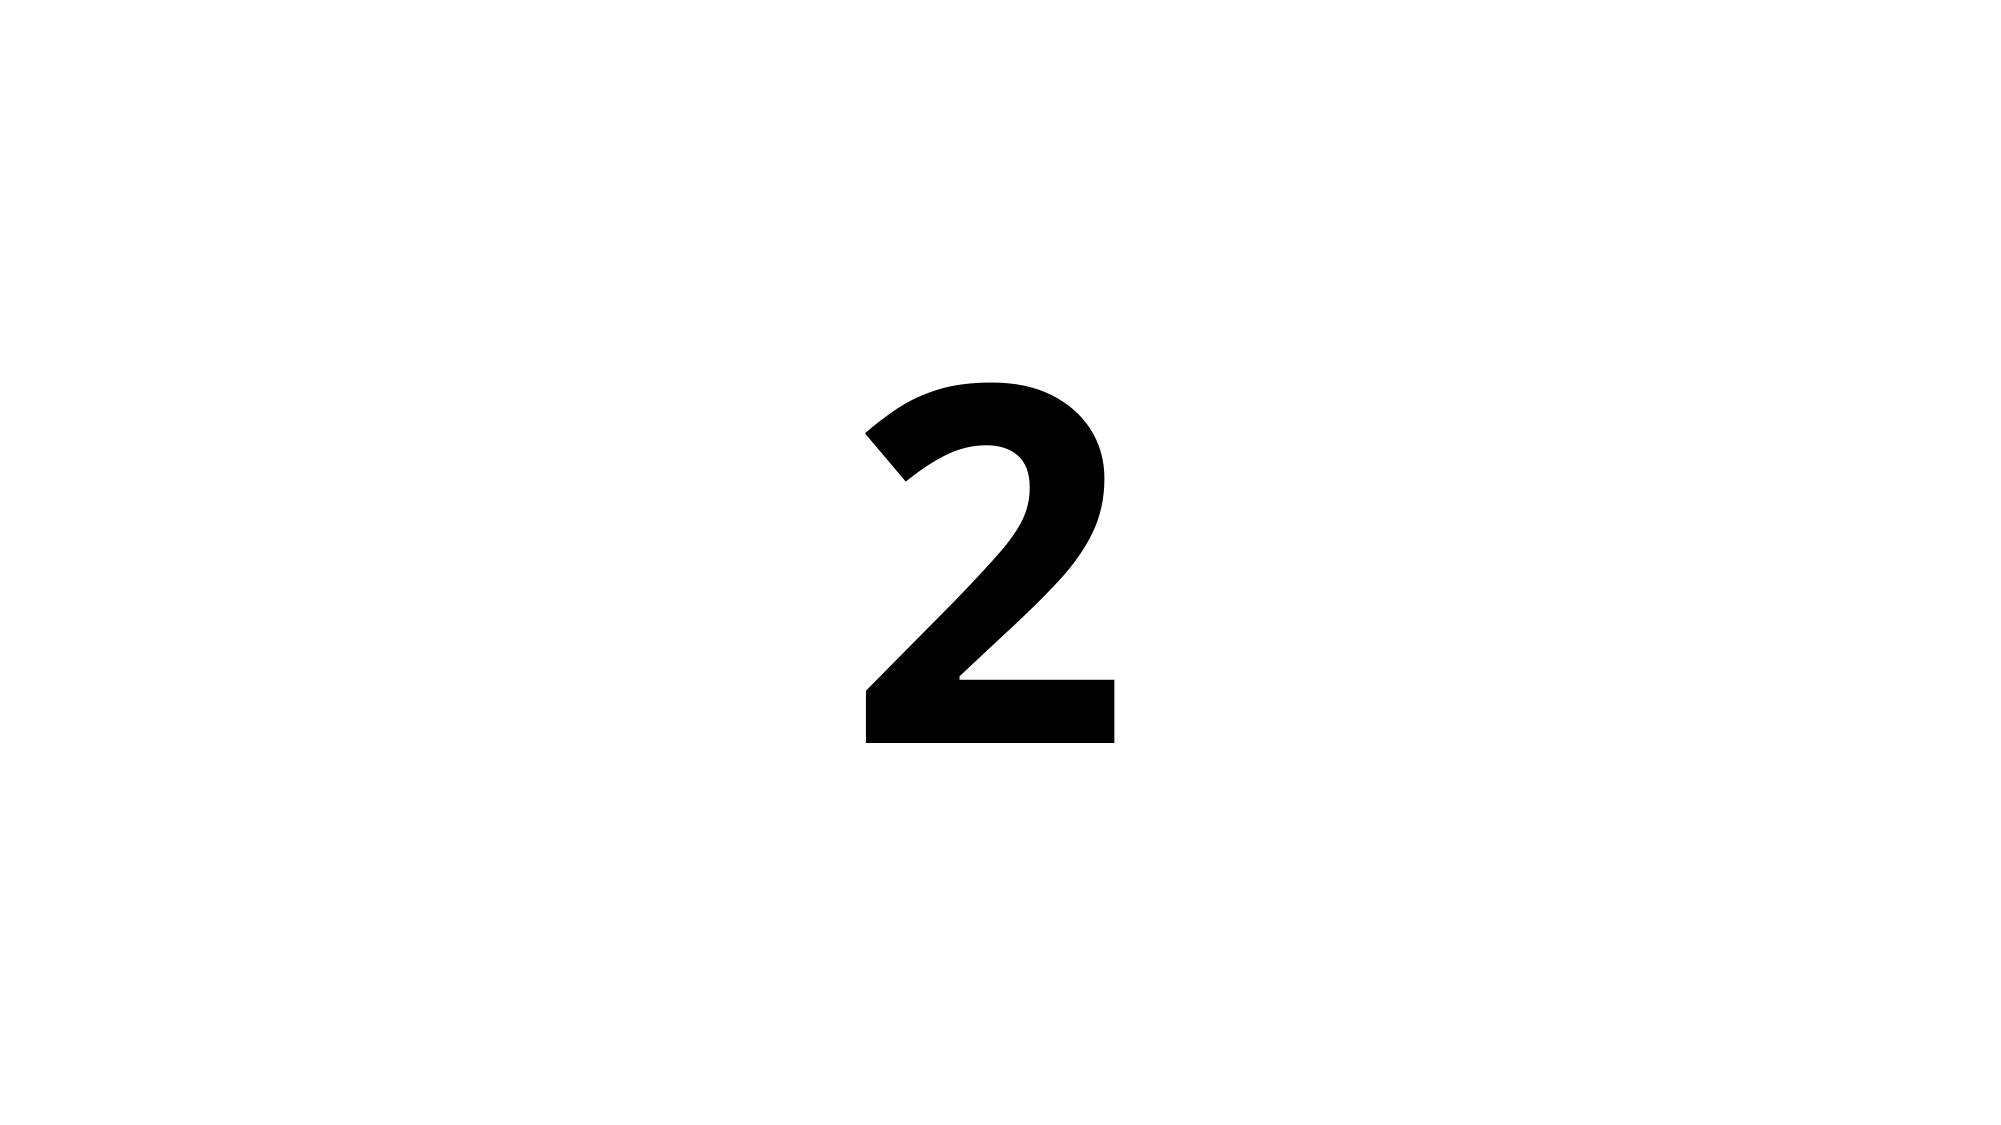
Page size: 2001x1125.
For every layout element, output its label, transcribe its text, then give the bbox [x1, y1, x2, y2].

text_box 2 [831, 237, 1147, 851]
